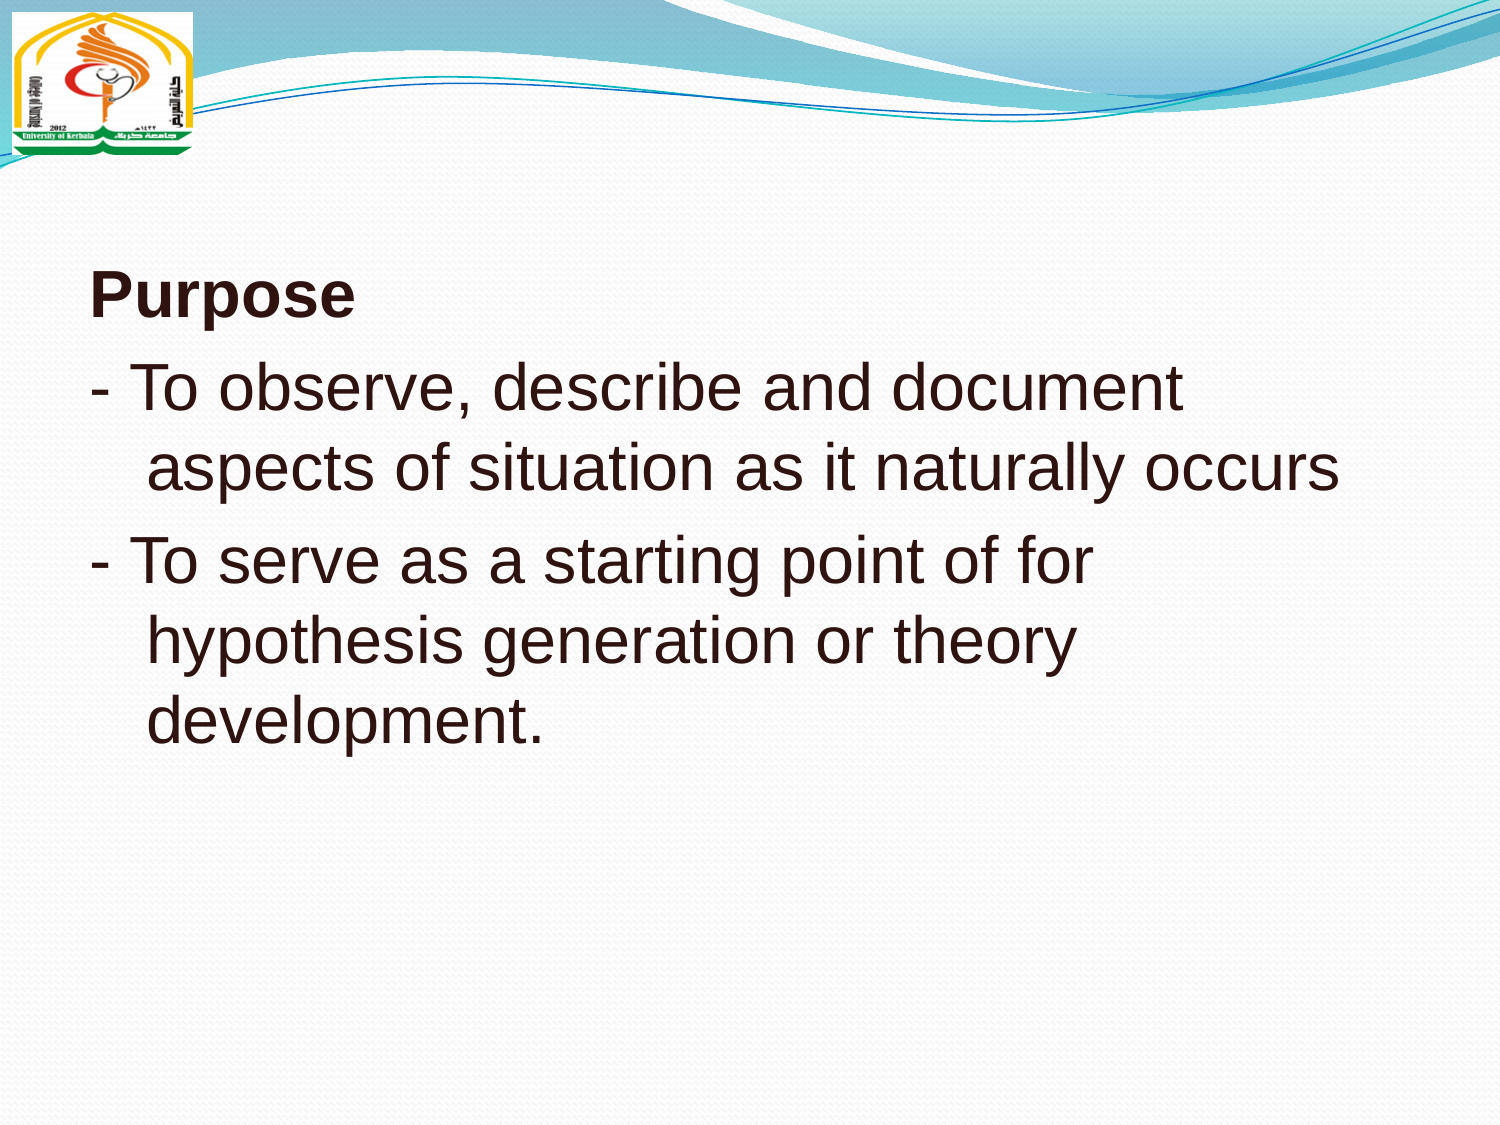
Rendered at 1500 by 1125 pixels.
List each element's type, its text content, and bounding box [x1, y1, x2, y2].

list Purpose - To observe, describe and document aspects of situation as it naturally occurs - To serve as a starting point of for hypothesis generation or theory development. [75, 149, 1425, 1038]
picture [12, 12, 193, 155]
